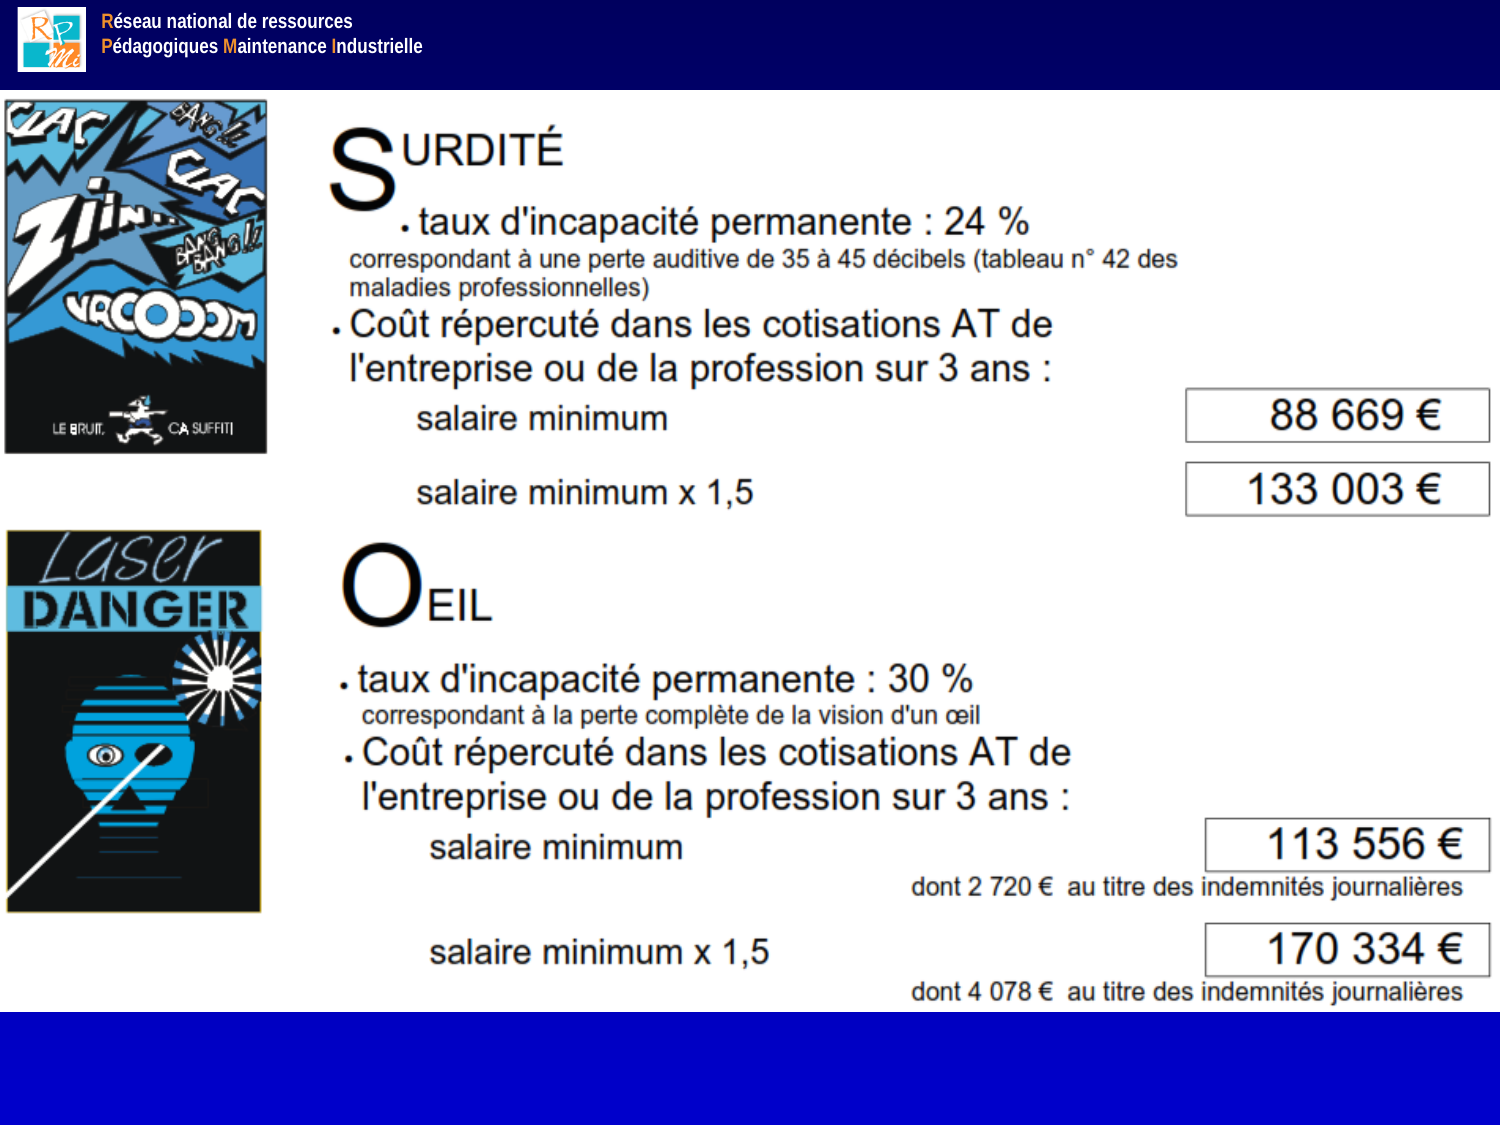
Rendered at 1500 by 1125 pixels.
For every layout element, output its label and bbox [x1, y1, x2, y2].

picture [0, 90, 1500, 1012]
picture [17, 7, 86, 72]
